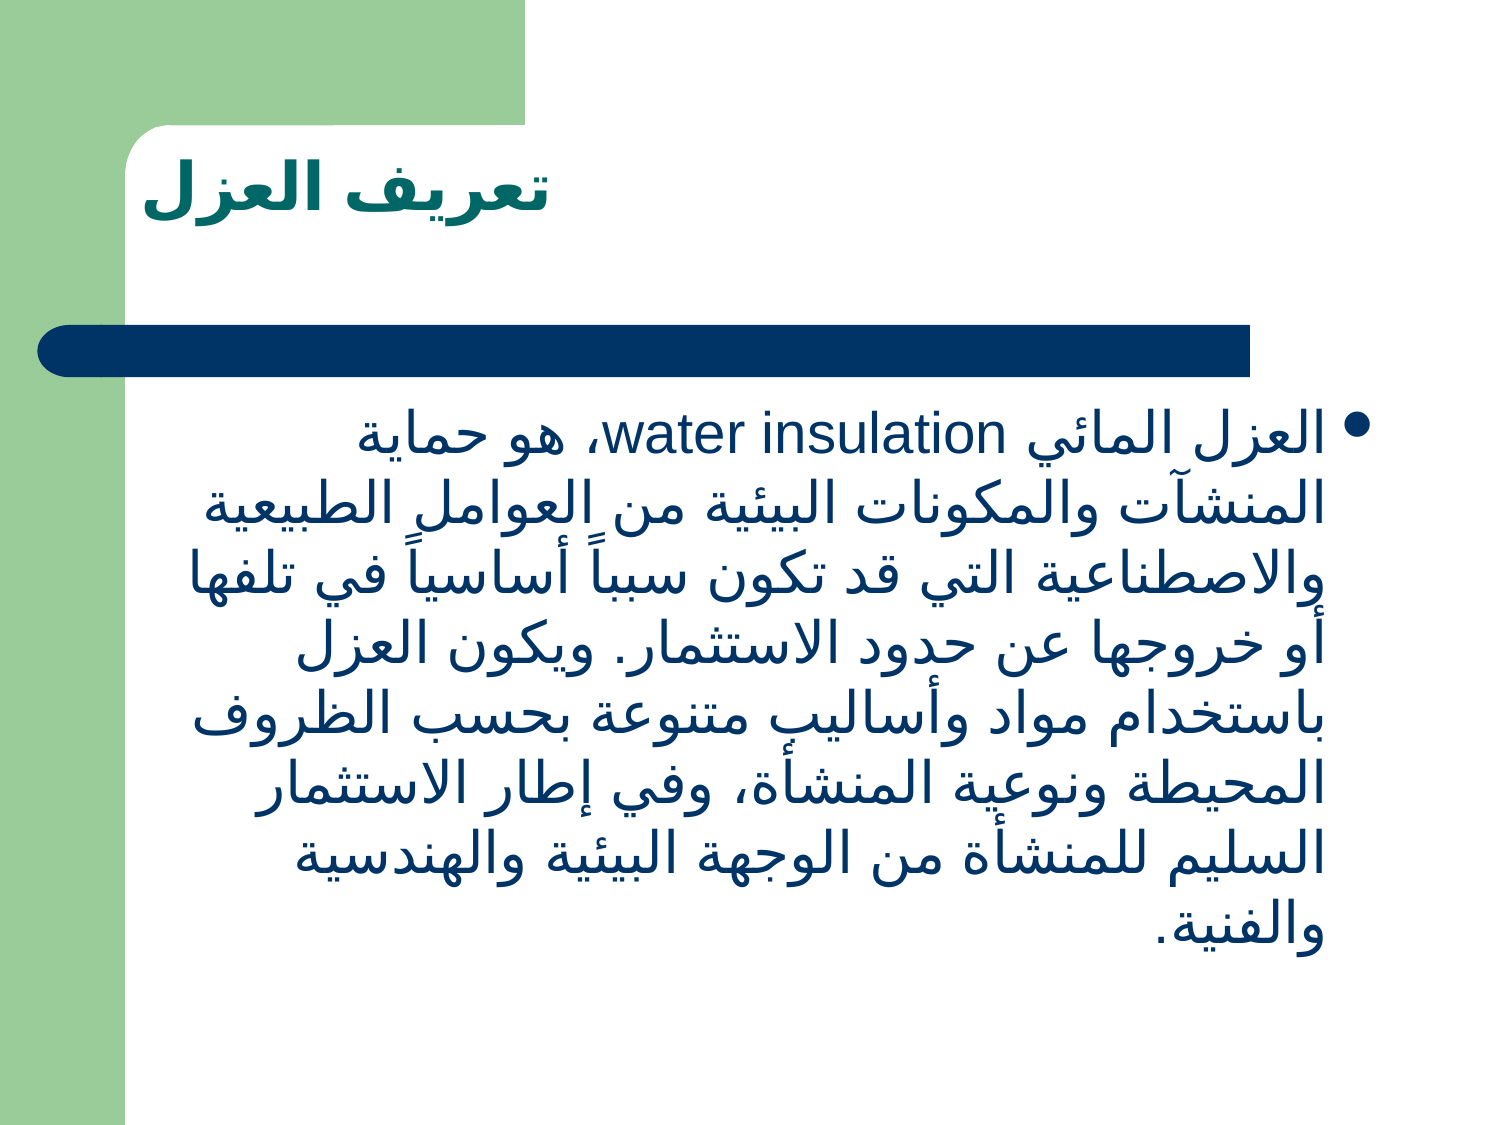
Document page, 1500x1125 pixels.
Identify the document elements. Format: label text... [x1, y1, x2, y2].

list العزل المائي water insulation، هو حماية المنشآت والمكونات البيئية من العوامل الطبيعية والاصطناعية التي قد تكون سبباً أساسياً في تلفها أو خروجها عن حدود الاستثمار. ويكون العزل باستخدام مواد وأساليب متنوعة بحسب الظروف المحيطة ونوعية المنشأة، وفي إطار الاستثمار السليم للمنشأة من الوجهة البيئية والهندسية والفنية. [137, 387, 1400, 999]
title تعريف العزل [125, 125, 1425, 313]
